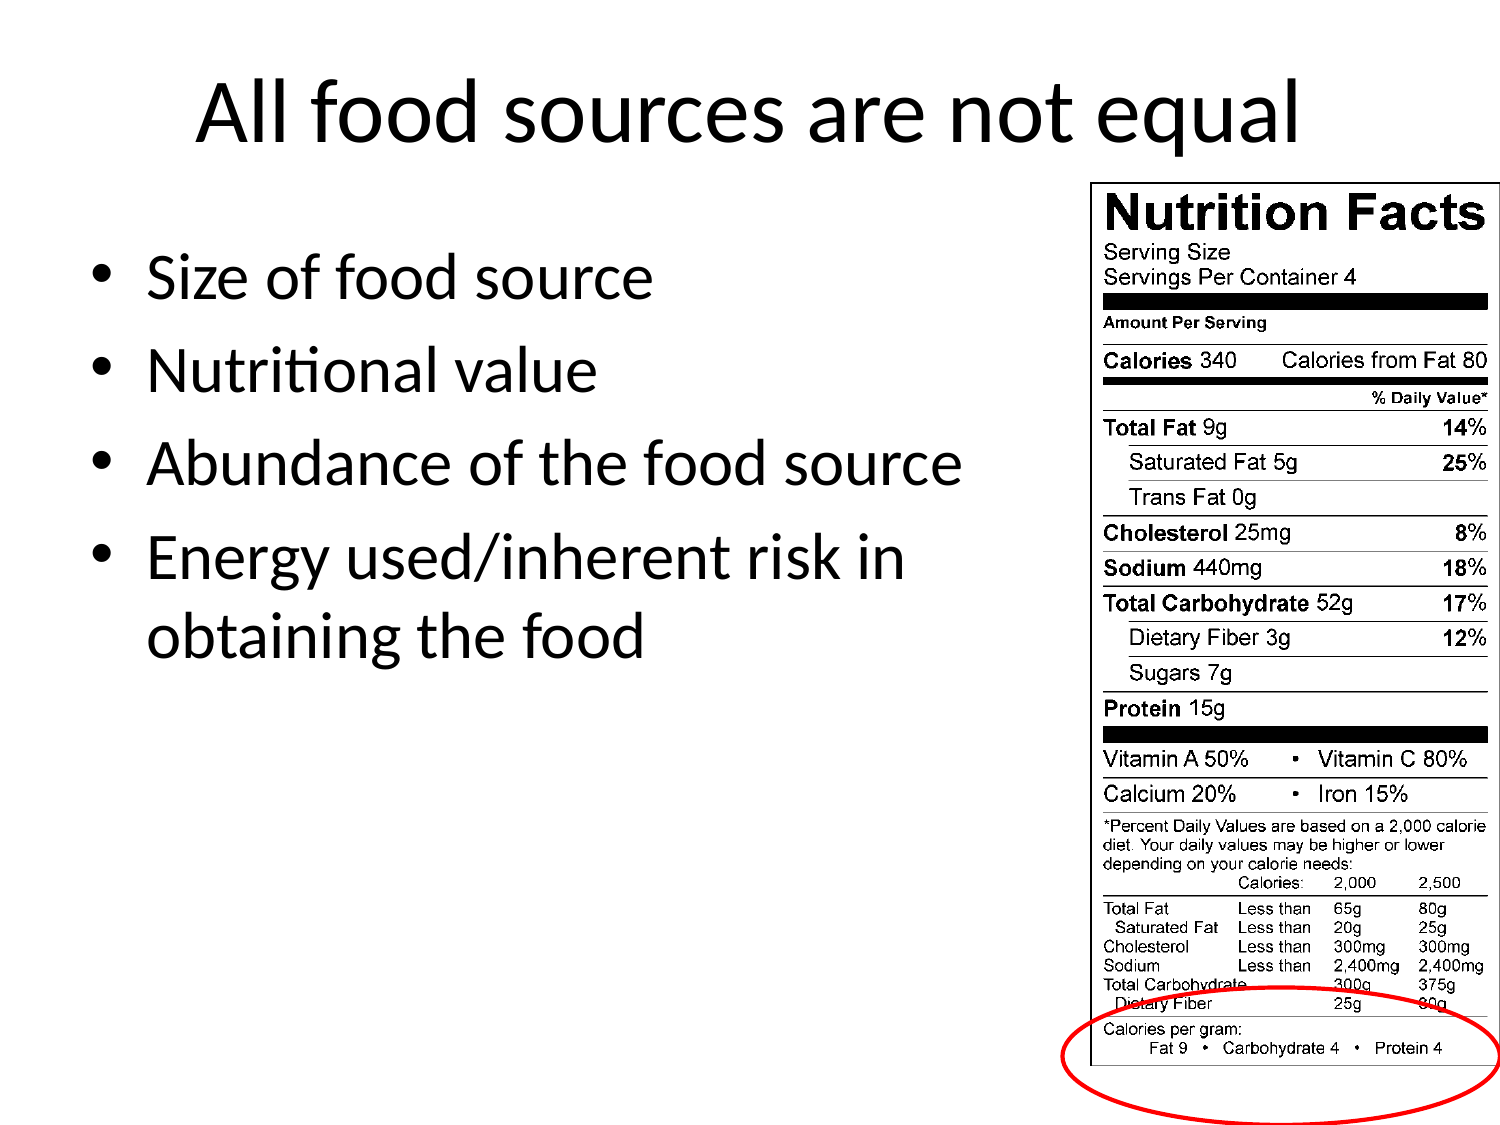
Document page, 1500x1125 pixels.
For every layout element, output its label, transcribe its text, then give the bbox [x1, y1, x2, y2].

text_box [1060, 1023, 1496, 1125]
title All food sources are not equal [75, 12, 1425, 200]
list Size of food source Nutritional value Abundance of the food source Energy used/inherent risk in obtaining the food [75, 224, 1084, 1088]
picture [1089, 181, 1500, 1067]
